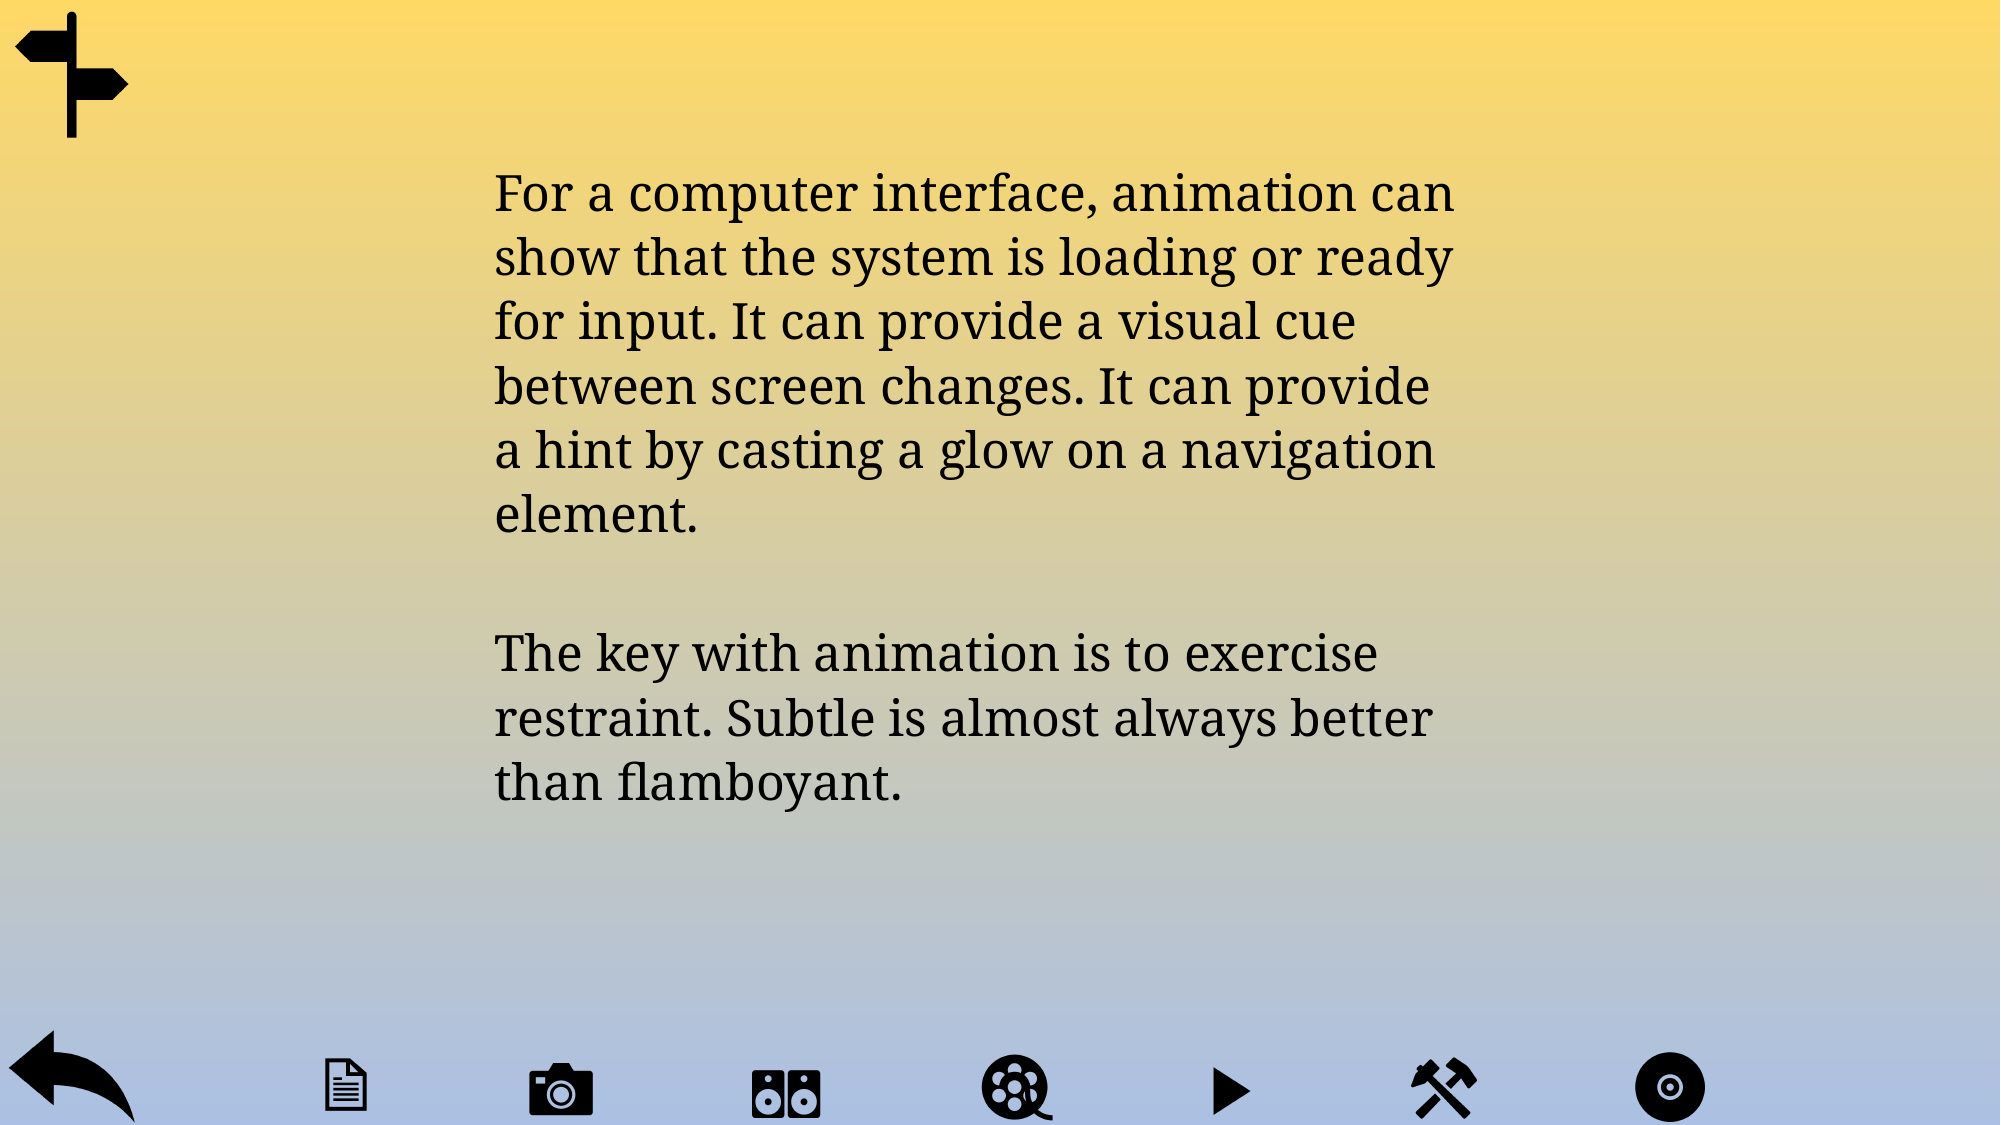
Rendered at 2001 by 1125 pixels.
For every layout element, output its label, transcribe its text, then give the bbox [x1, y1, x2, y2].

picture [314, 1053, 378, 1117]
picture [973, 1046, 1056, 1125]
picture [0, 0, 147, 150]
picture [745, 1053, 827, 1125]
picture [523, 1051, 599, 1125]
text_box For a computer interface, animation can show that the system is loading or ready for input. It can provide a visual cue between screen changes. It can provide a hint by casting a glow on a navigation element. The key with animation is to exercise restraint. Subtle is almost always better than flamboyant. [479, 149, 1480, 818]
picture [1408, 1052, 1480, 1124]
picture [0, 1000, 147, 1125]
picture [1201, 1060, 1263, 1122]
picture [1626, 1043, 1714, 1125]
